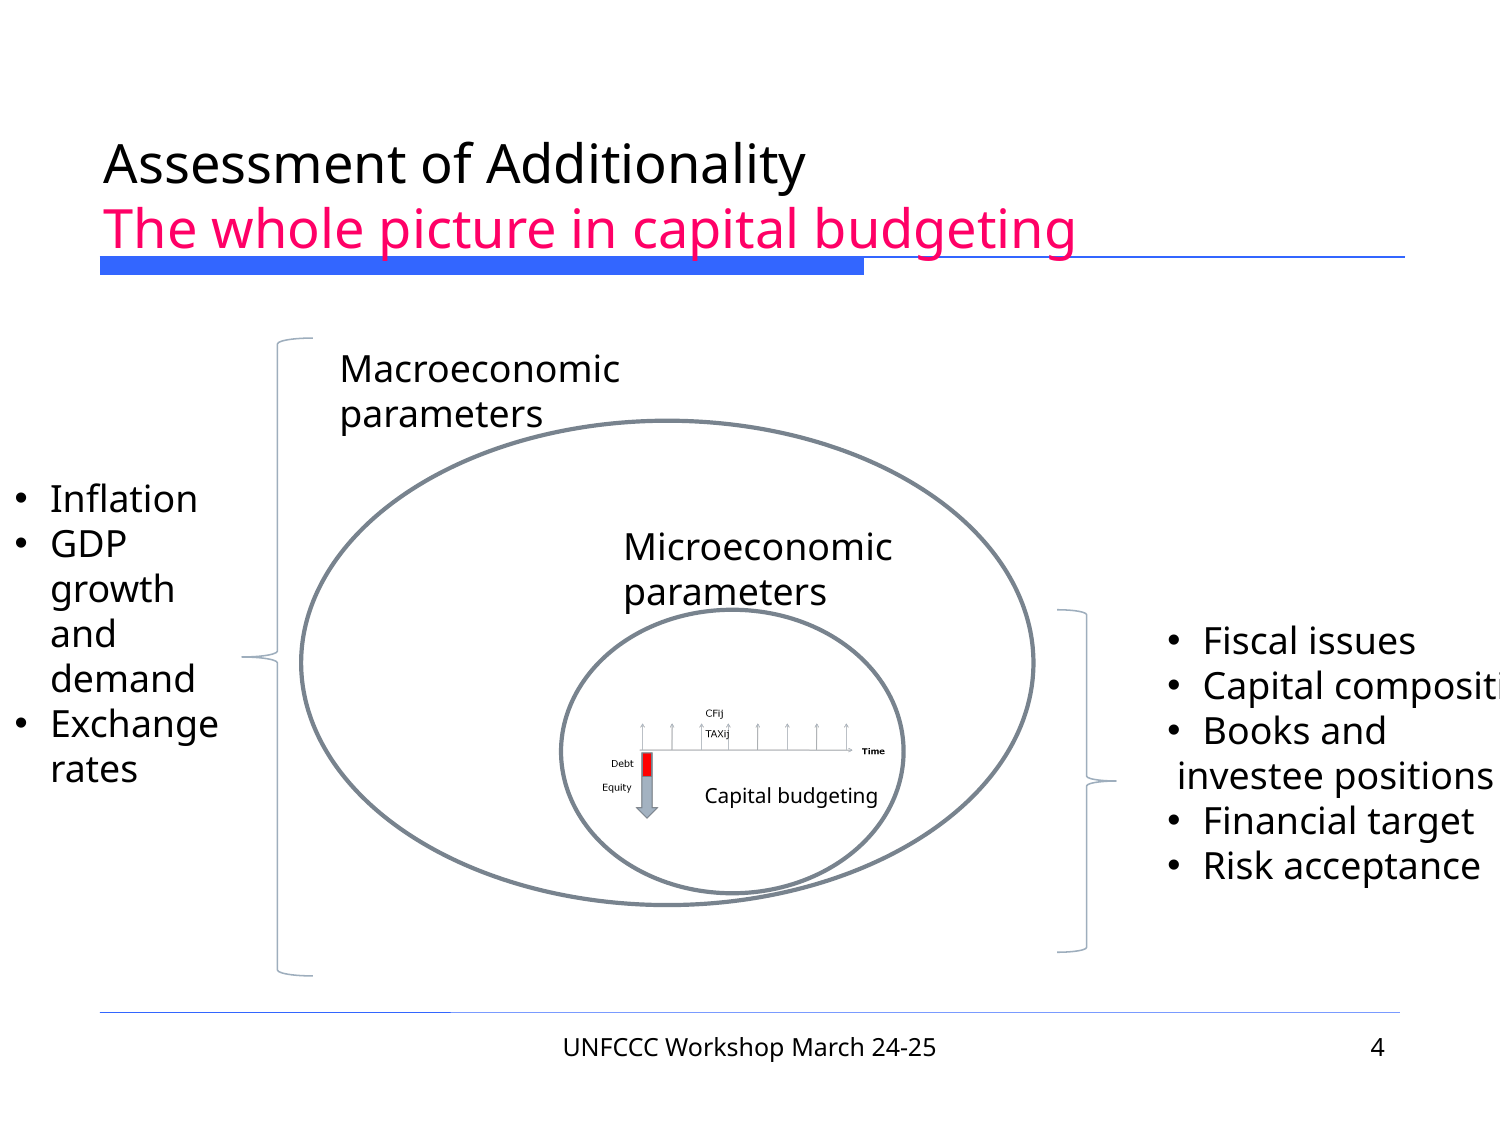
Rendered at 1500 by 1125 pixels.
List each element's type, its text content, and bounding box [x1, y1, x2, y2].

text_box Macroeconomic parameters [324, 338, 885, 443]
text_box Microeconomic parameters [608, 515, 1058, 620]
text_box [313, 443, 1036, 908]
title Assessment of Additionality The whole picture in capital budgeting [88, 83, 1402, 268]
slide_number 4 [1074, 1024, 1401, 1103]
text_box [259, 337, 313, 977]
text_box [558, 620, 906, 896]
text_box [1057, 608, 1117, 954]
text_box Inflation GDP growth and demand Exchange rates [0, 467, 259, 798]
text_box Fiscal issues Capital composition Books and investee positions Financial target Risk acceptance [1152, 609, 1500, 985]
footer UNFCCC Workshop March 24-25 [512, 1024, 988, 1103]
picture [596, 703, 890, 819]
